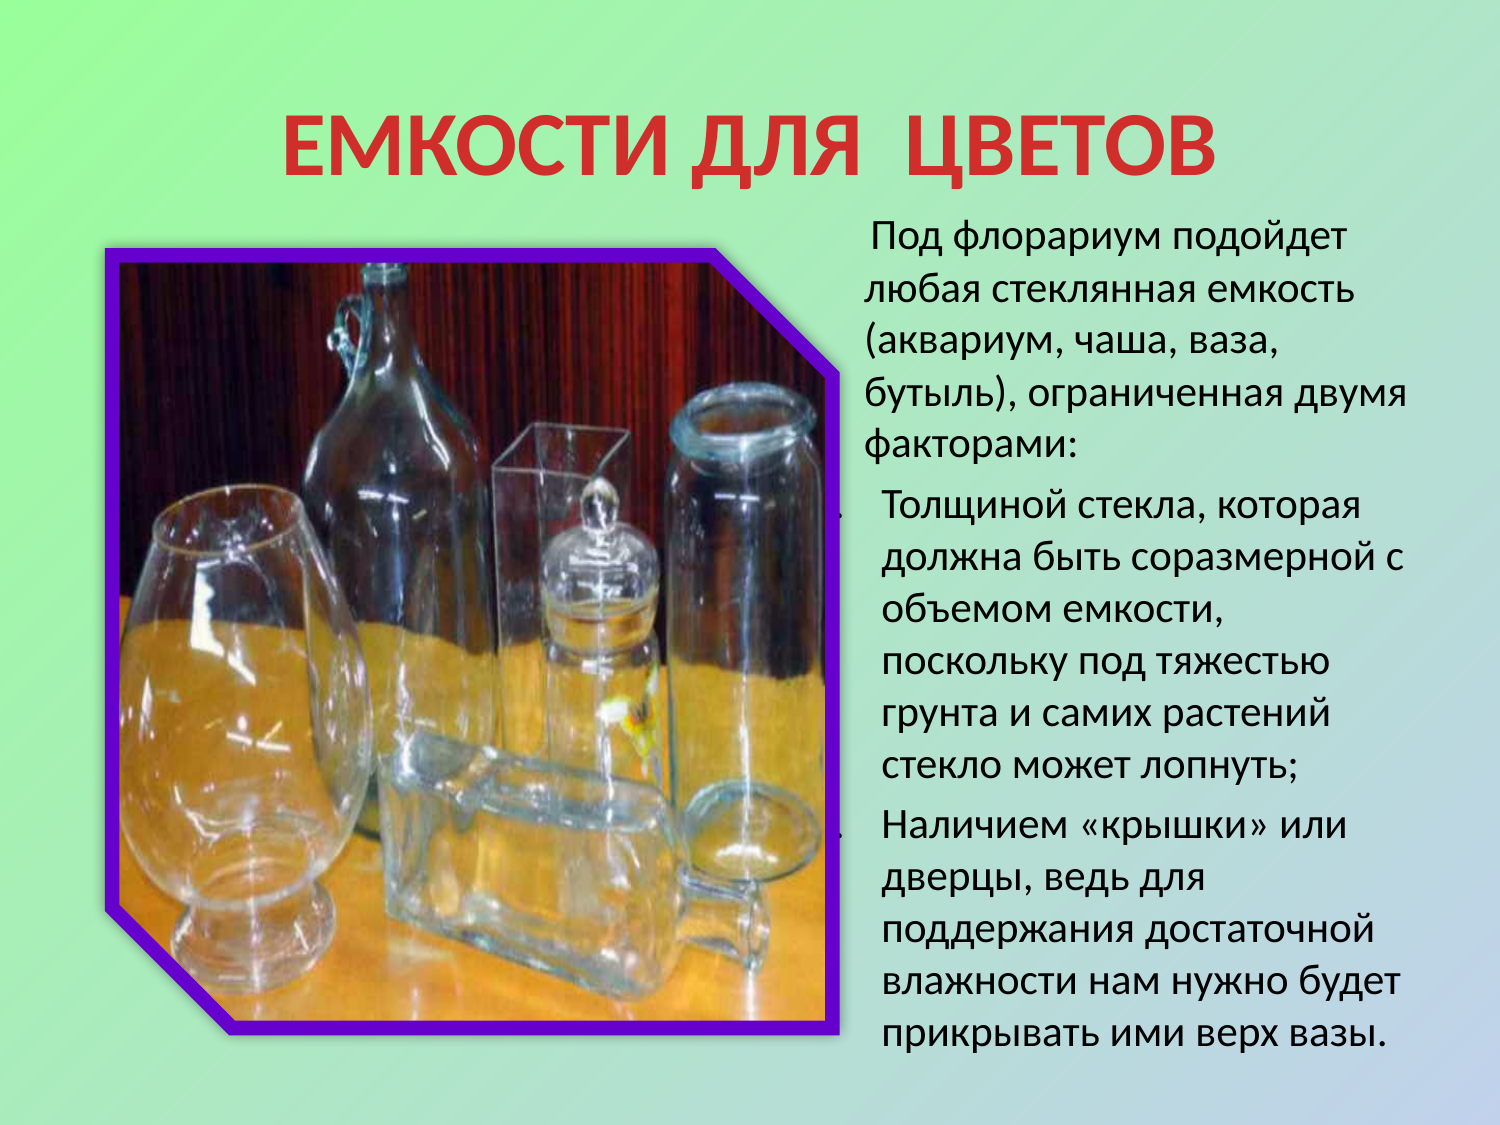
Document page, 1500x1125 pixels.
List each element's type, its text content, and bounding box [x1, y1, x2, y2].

title ЕМКОСТИ ДЛЯ ЦВЕТОВ [75, 45, 1425, 233]
picture [111, 255, 833, 1029]
list Под флорариум подойдет любая стеклянная емкость (аквариум, чаша, ваза, бутыль), ограниченная двумя факторами: Толщиной стекла, которая должна быть соразмерной с объемом емкости, поскольку под тяжестью грунта и самих растений стекло может лопнуть; Наличием «крышки» или дверцы, ведь для поддержания достаточной влажности нам нужно будет прикрывать ими верх вазы. [796, 199, 1425, 1125]
